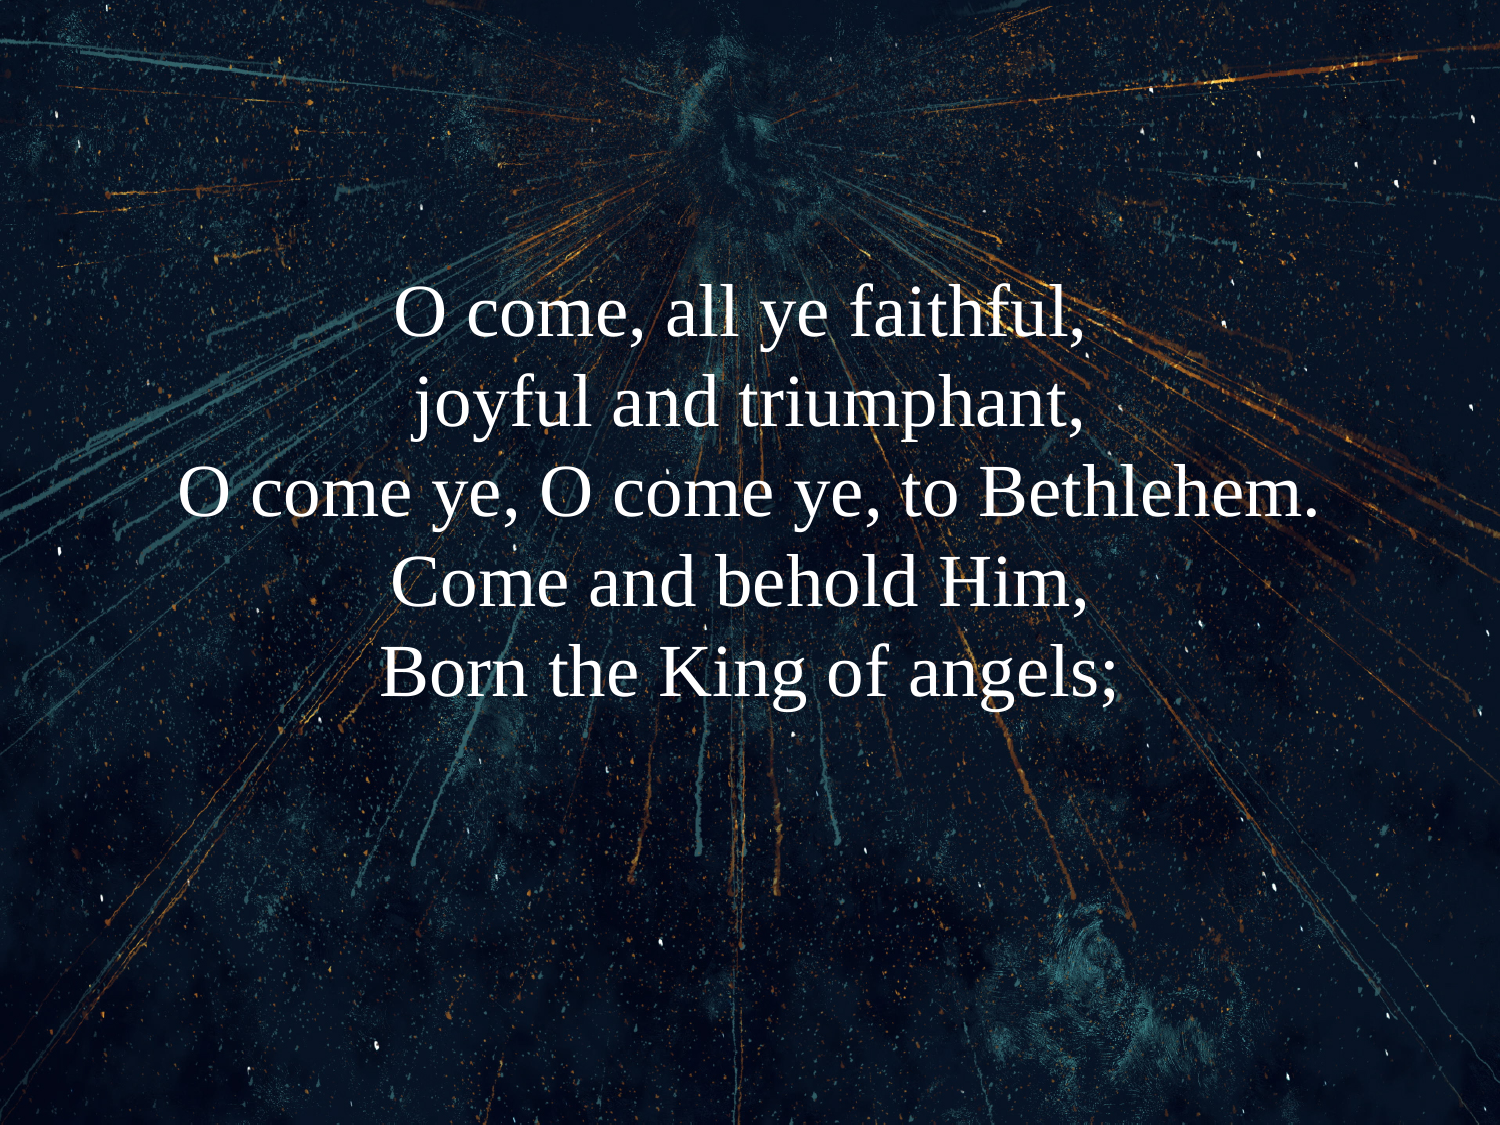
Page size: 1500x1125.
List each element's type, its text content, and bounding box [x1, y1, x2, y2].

title O come, all ye faithful, joyful and triumphant, O come ye, O come ye, to Bethlehem. Come and behold Him, Born the King of angels; [37, 437, 1463, 625]
picture [0, 0, 1500, 1125]
